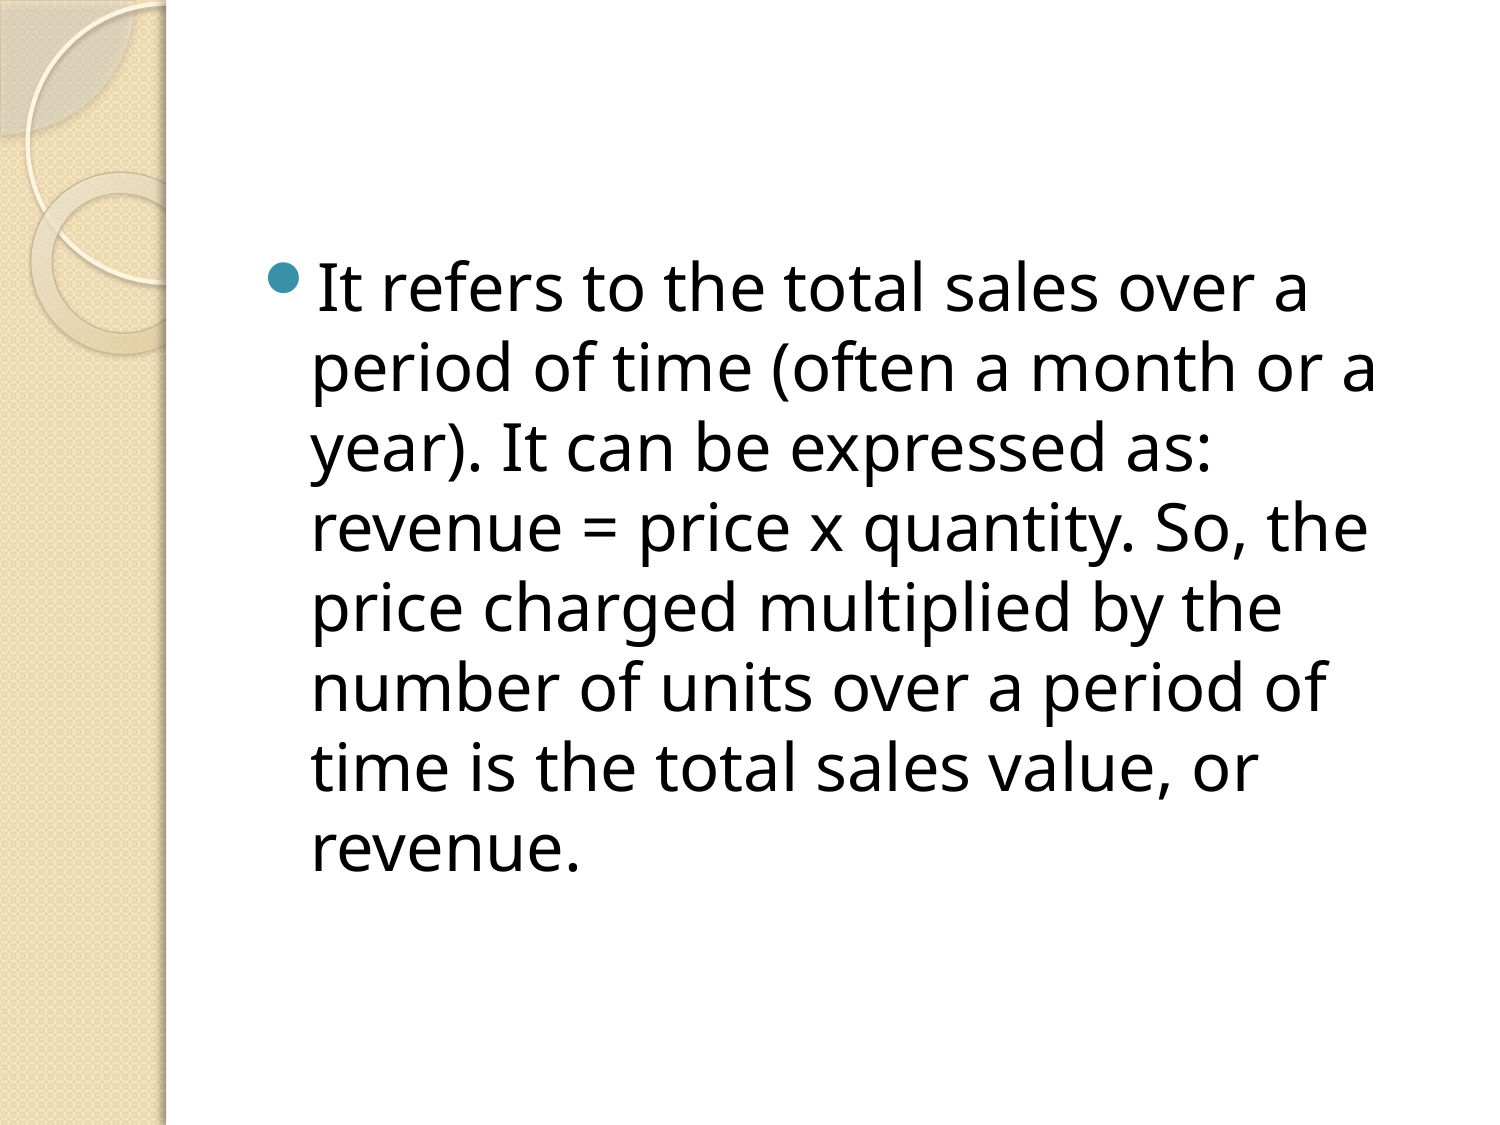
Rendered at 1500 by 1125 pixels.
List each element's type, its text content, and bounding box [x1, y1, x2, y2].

list It refers to the total sales over a period of time (often a month or a year). It can be expressed as: revenue = price x quantity. So, the price charged multiplied by the number of units over a period of time is the total sales value, or revenue. [235, 237, 1466, 1025]
